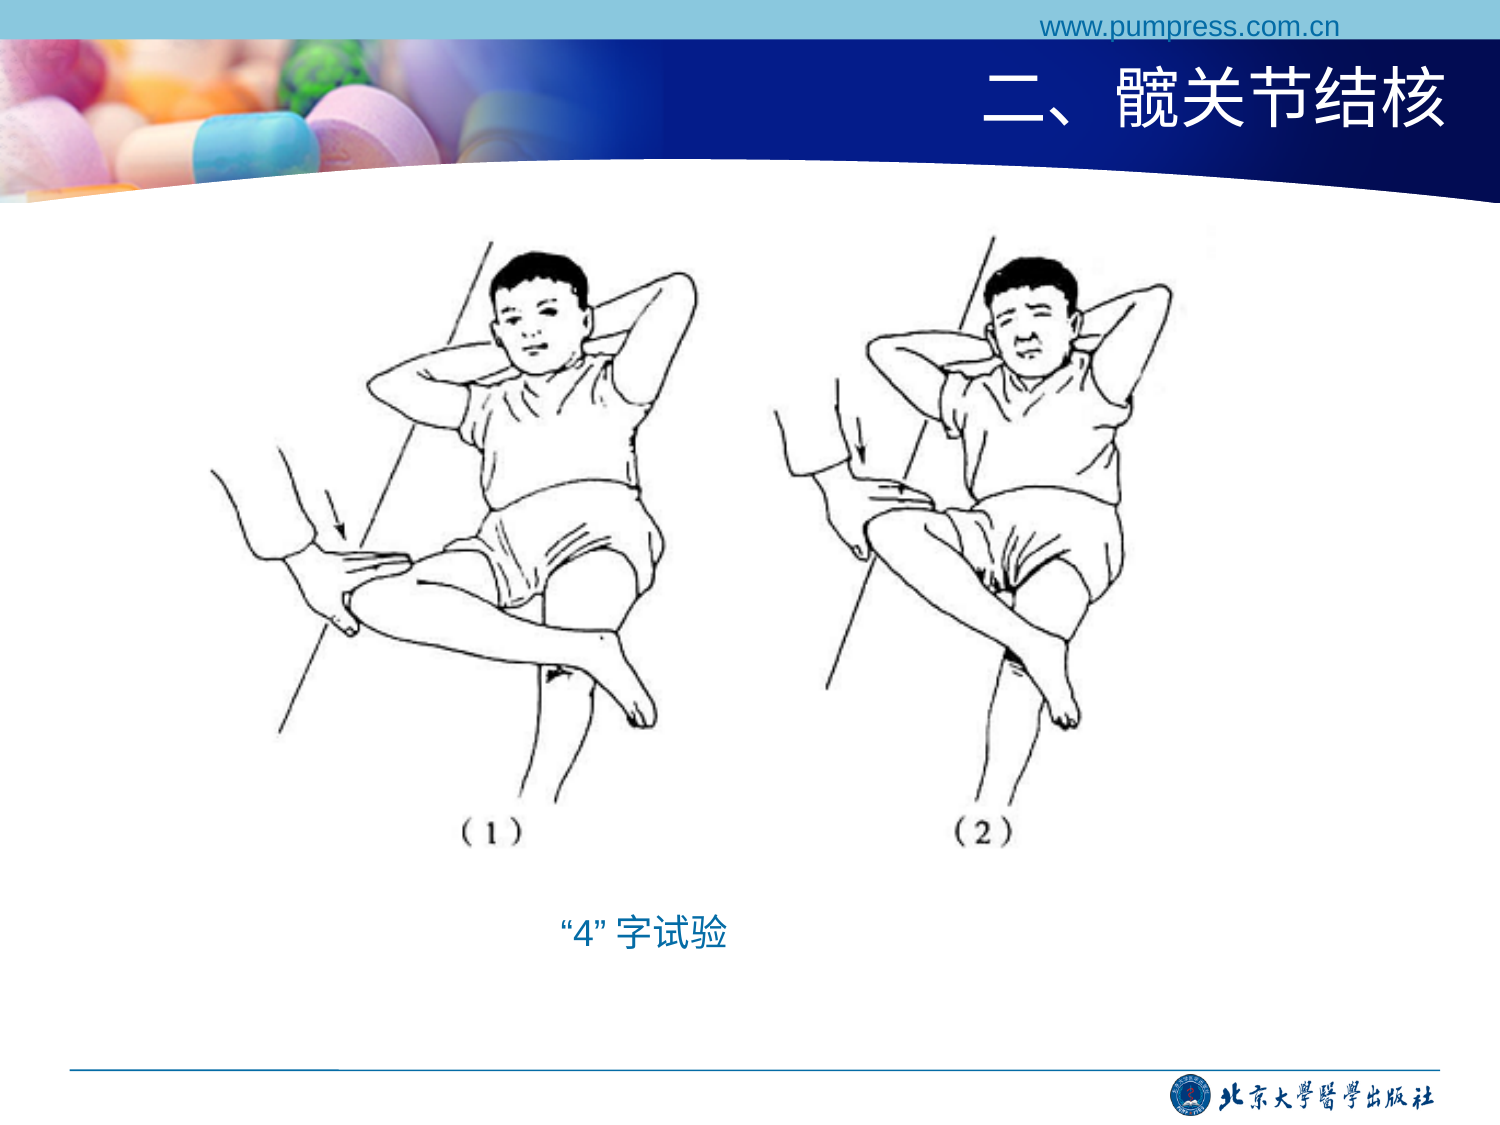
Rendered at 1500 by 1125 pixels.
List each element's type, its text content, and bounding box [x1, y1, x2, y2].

slide_number www.pumpress.com.cn [1025, 0, 1463, 38]
text_box “4”字试验 [545, 901, 743, 961]
picture [159, 194, 1216, 864]
picture [1170, 1074, 1436, 1118]
title 二、髋关节结核 [137, 49, 1463, 143]
picture [0, 40, 1500, 203]
